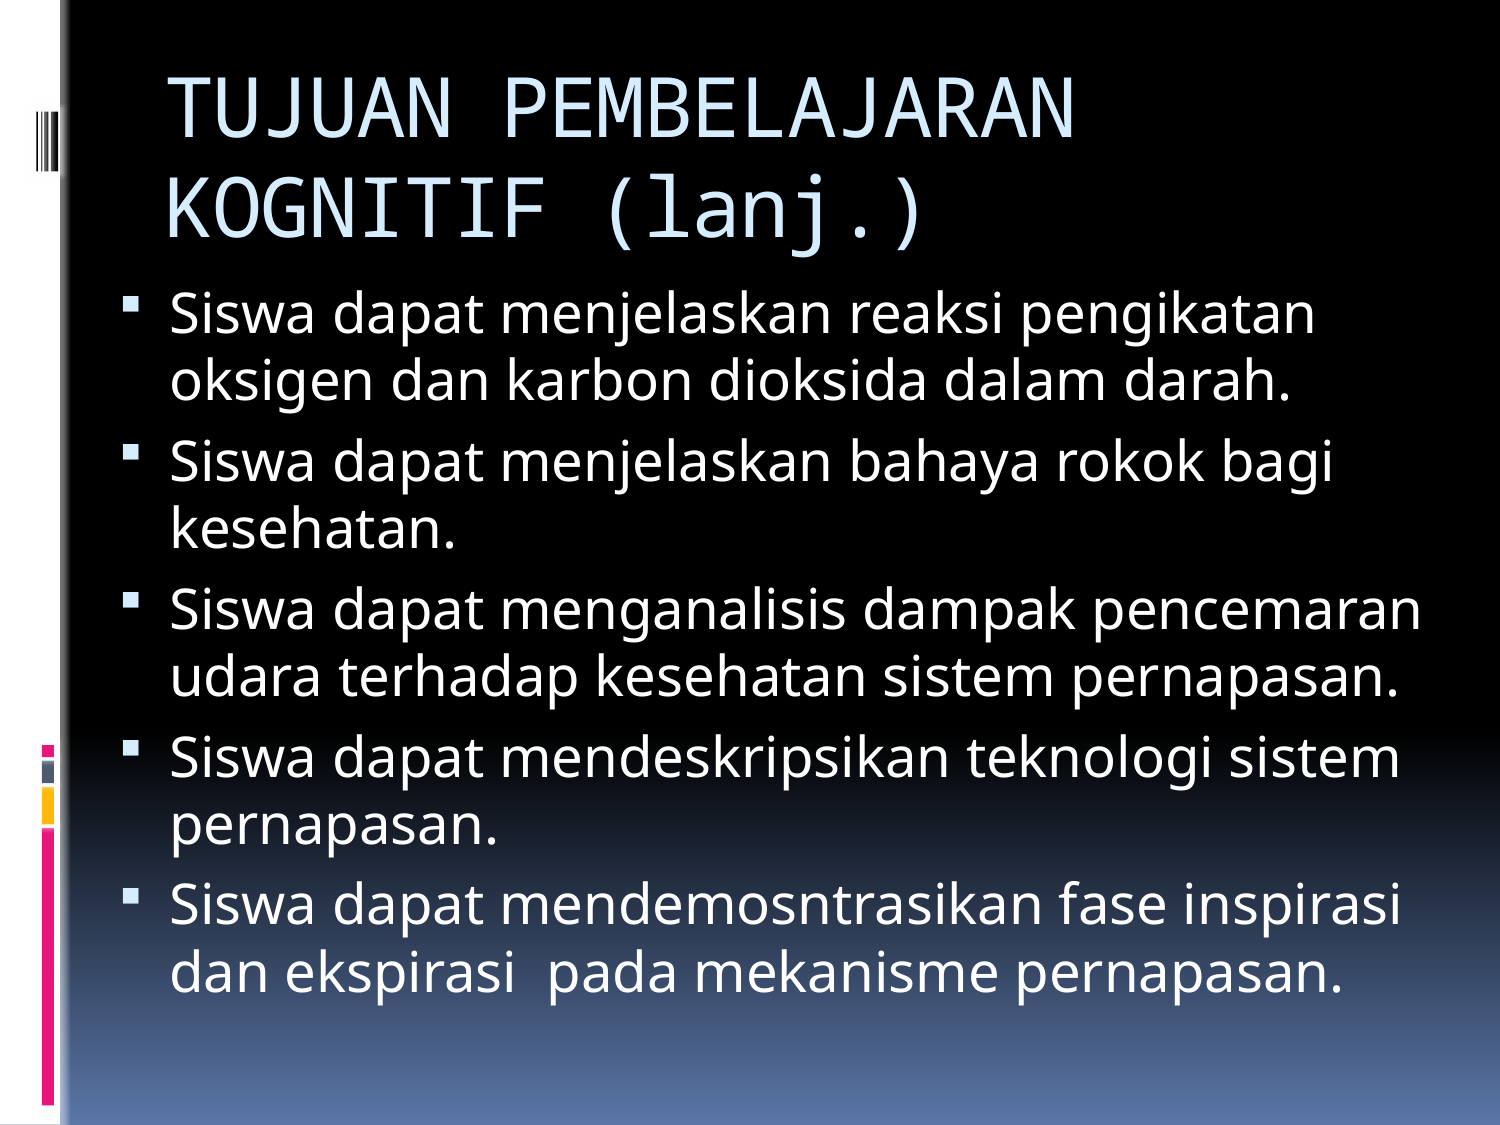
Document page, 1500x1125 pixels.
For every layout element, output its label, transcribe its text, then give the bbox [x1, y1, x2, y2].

title TUJUAN PEMBELAJARAN KOGNITIF (lanj.) [150, 46, 1425, 197]
list Siswa dapat menjelaskan reaksi pengikatan oksigen dan karbon dioksida dalam darah. Siswa dapat menjelaskan bahaya rokok bagi kesehatan. Siswa dapat menganalisis dampak pencemaran udara terhadap kesehatan sistem pernapasan. Siswa dapat mendeskripsikan teknologi sistem pernapasan. Siswa dapat mendemosntrasikan fase inspirasi dan ekspirasi pada mekanisme pernapasan. [93, 269, 1444, 1020]
